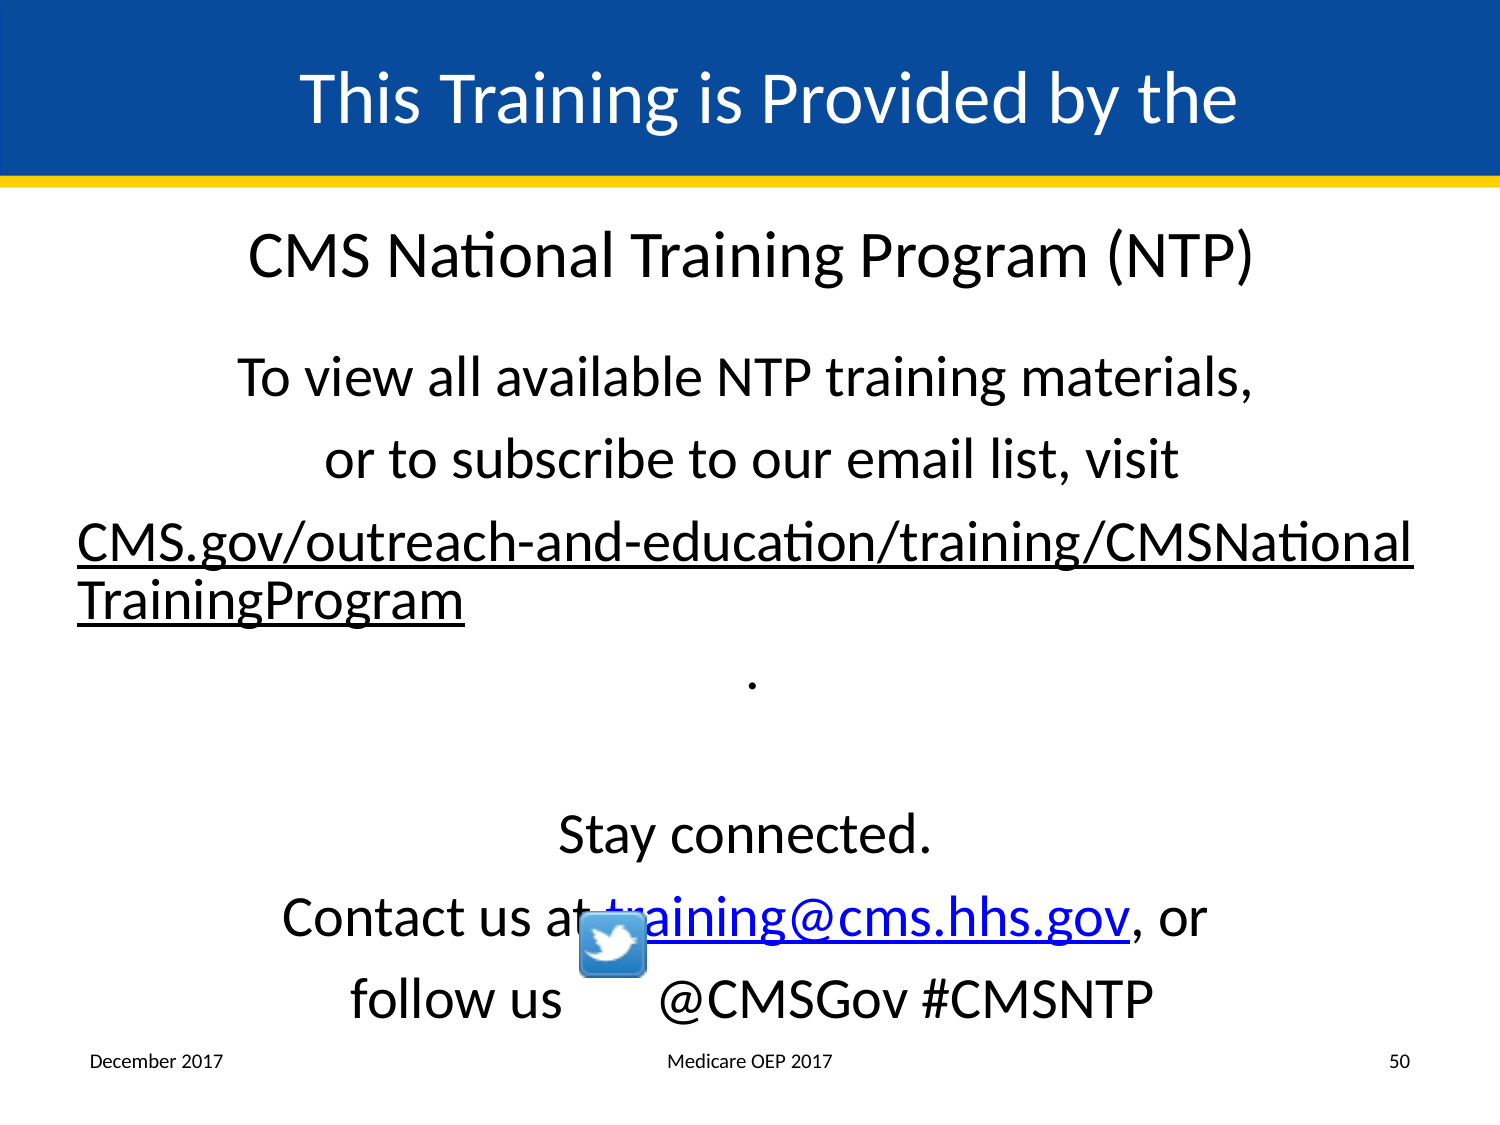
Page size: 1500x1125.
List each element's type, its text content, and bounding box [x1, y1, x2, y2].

text_box CMS National Training Program (NTP) To view all available NTP training materials, or to subscribe to our email list, visit CMS.gov/outreach-and-education/training/CMSNationalTrainingProgram. Stay connected. Contact us at training@cms.hhs.gov, or follow us @CMSGov #CMSNTP [62, 202, 1443, 1038]
picture [579, 911, 647, 979]
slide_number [75, 1040, 425, 1100]
title This Training is Provided by the [94, 5, 1445, 182]
picture [0, 0, 1500, 188]
slide_number 50 [1074, 1040, 1425, 1100]
footer Medicare OEP 2017 [425, 1040, 1074, 1100]
